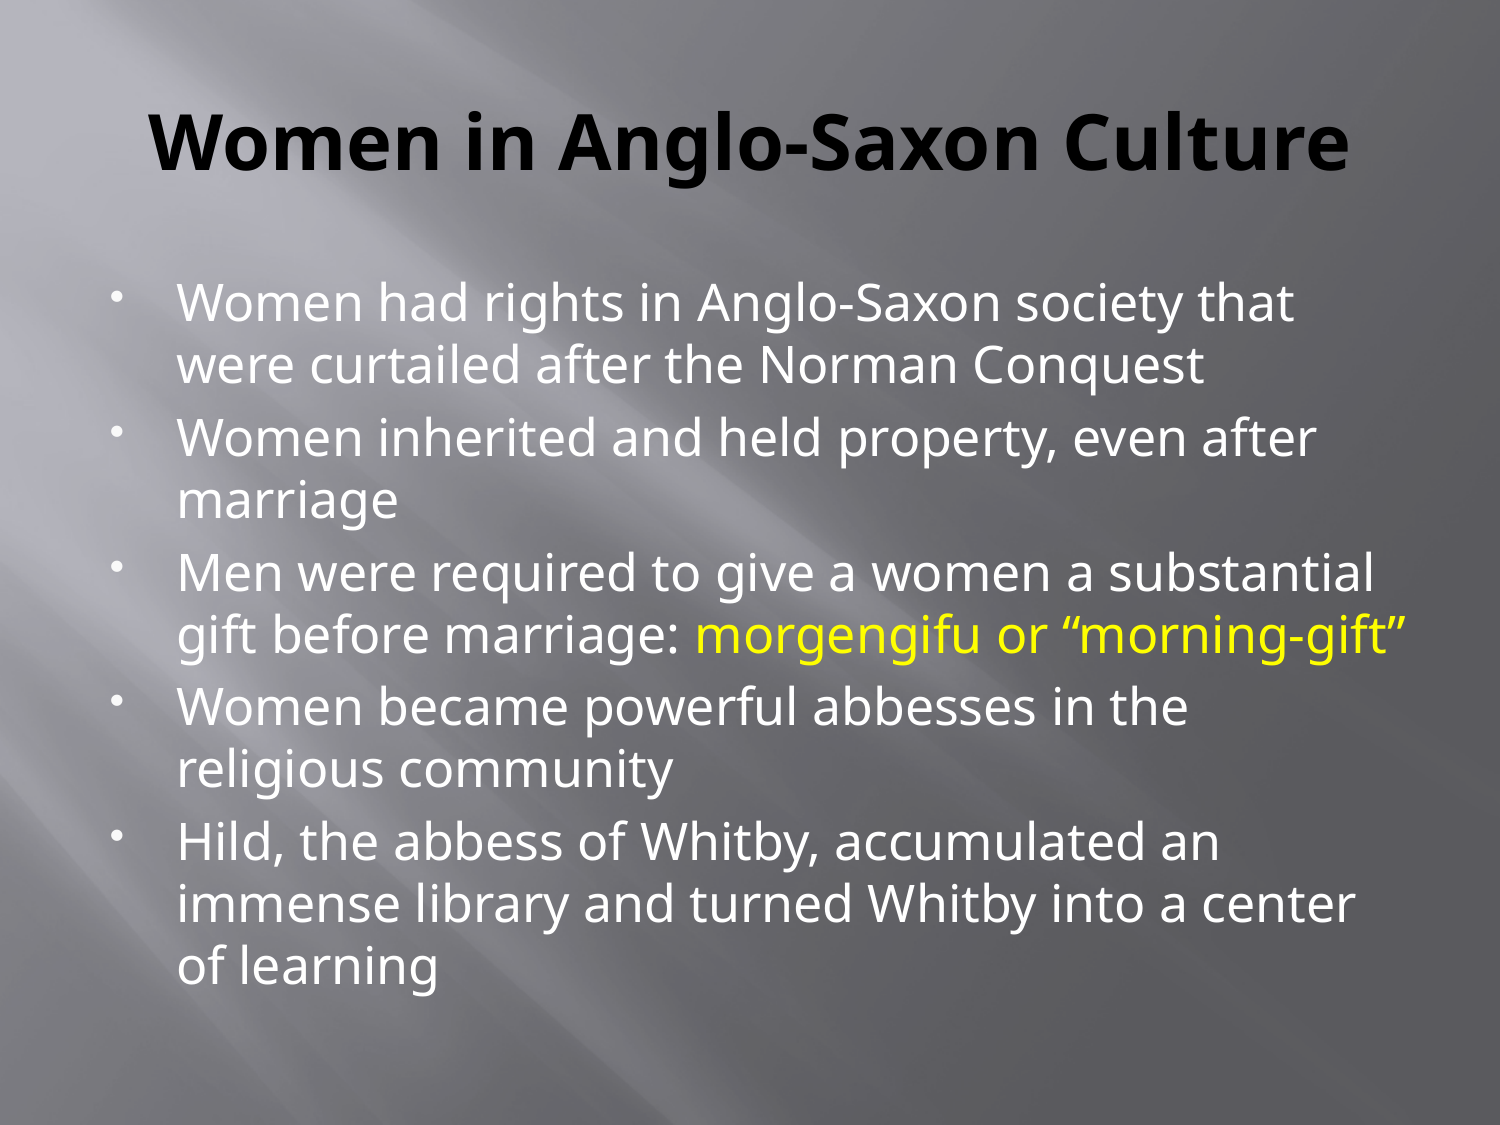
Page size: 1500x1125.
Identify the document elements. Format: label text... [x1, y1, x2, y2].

title Women in Anglo-Saxon Culture [75, 45, 1425, 233]
list Women had rights in Anglo-Saxon society that were curtailed after the Norman Conquest Women inherited and held property, even after marriage Men were required to give a women a substantial gift before marriage: morgengifu or “morning-gift” Women became powerful abbesses in the religious community Hild, the abbess of Whitby, accumulated an immense library and turned Whitby into a center of learning [75, 262, 1425, 1035]
